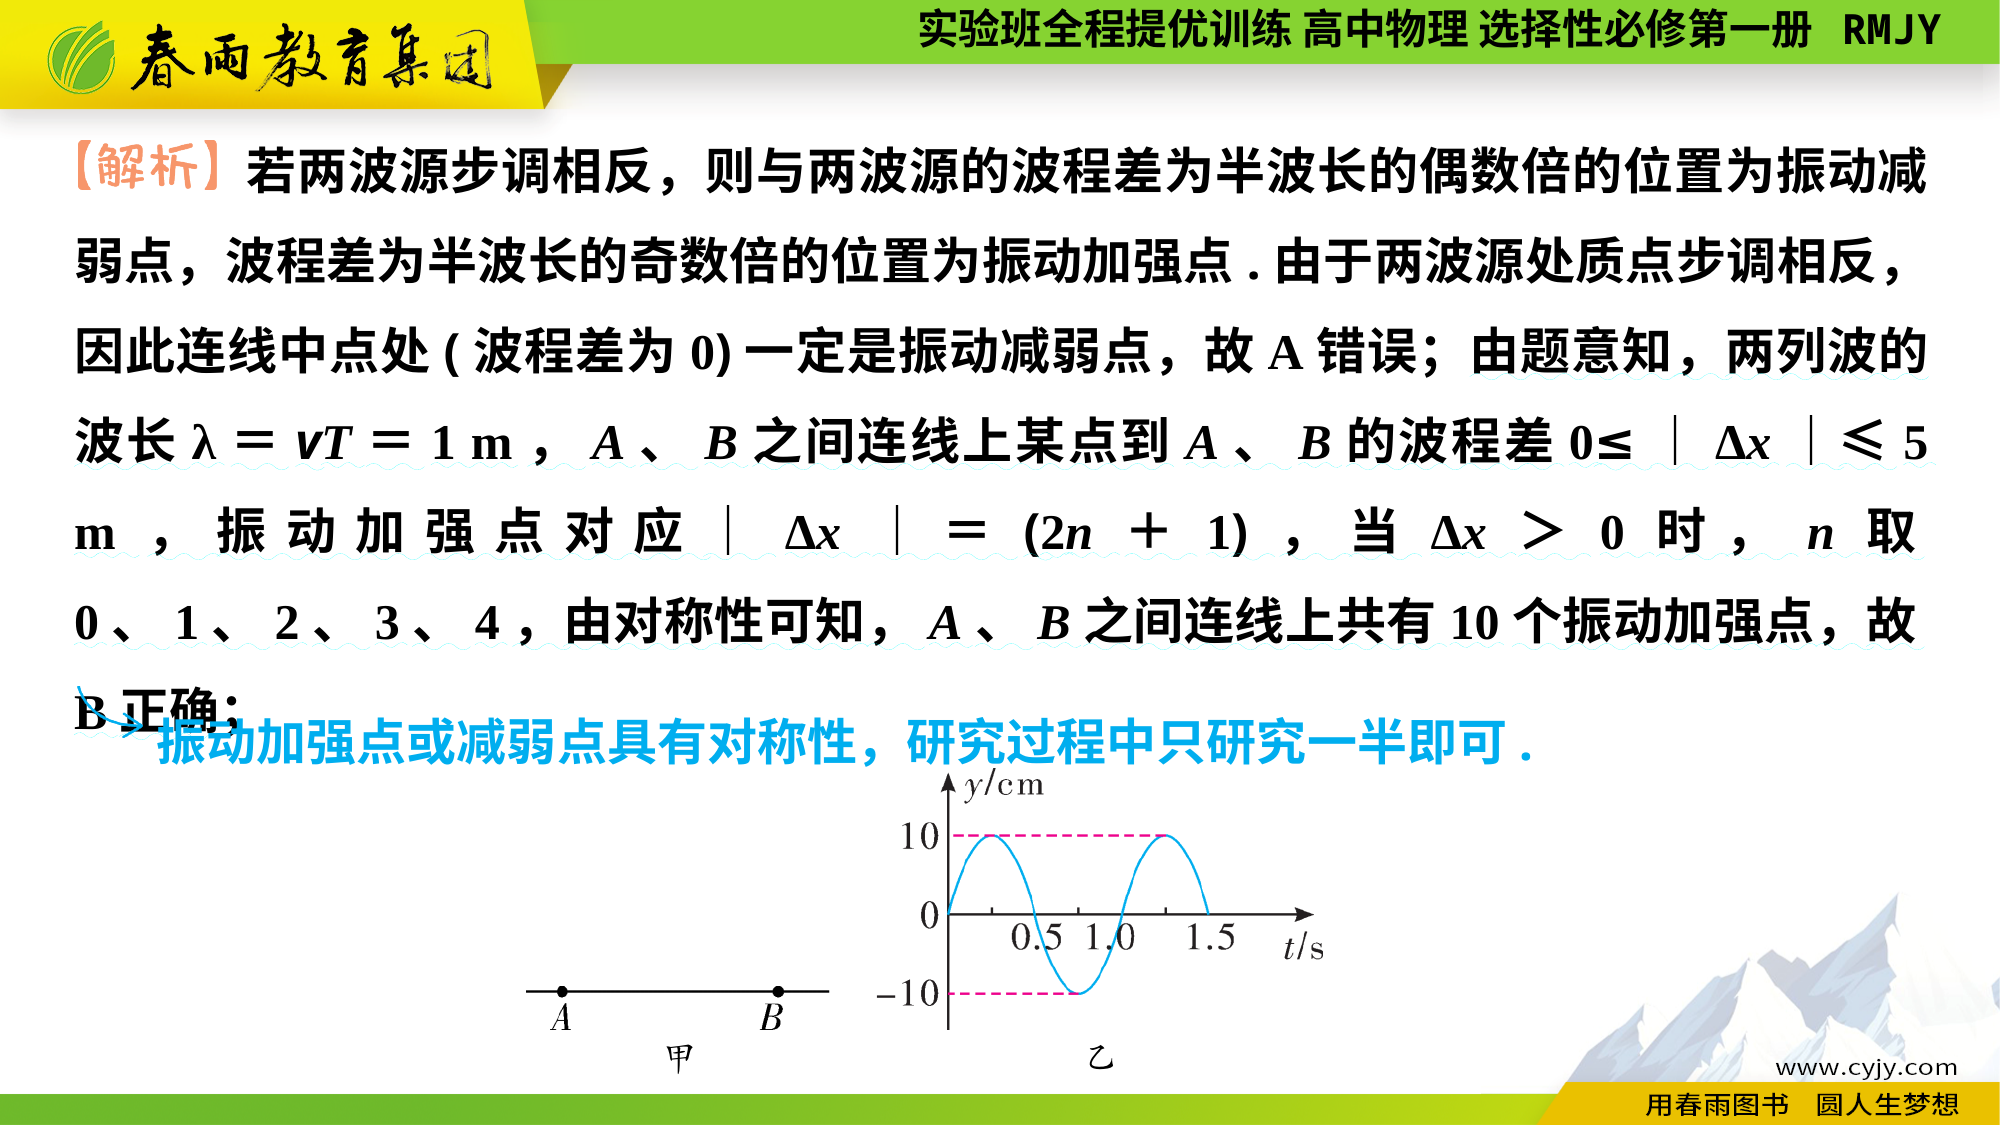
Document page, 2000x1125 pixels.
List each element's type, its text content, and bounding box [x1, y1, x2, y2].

text_box 振动加强点或减弱点具有对称性，研究过程中只研究一半即可. [142, 672, 1631, 778]
picture [0, 0, 2000, 1125]
